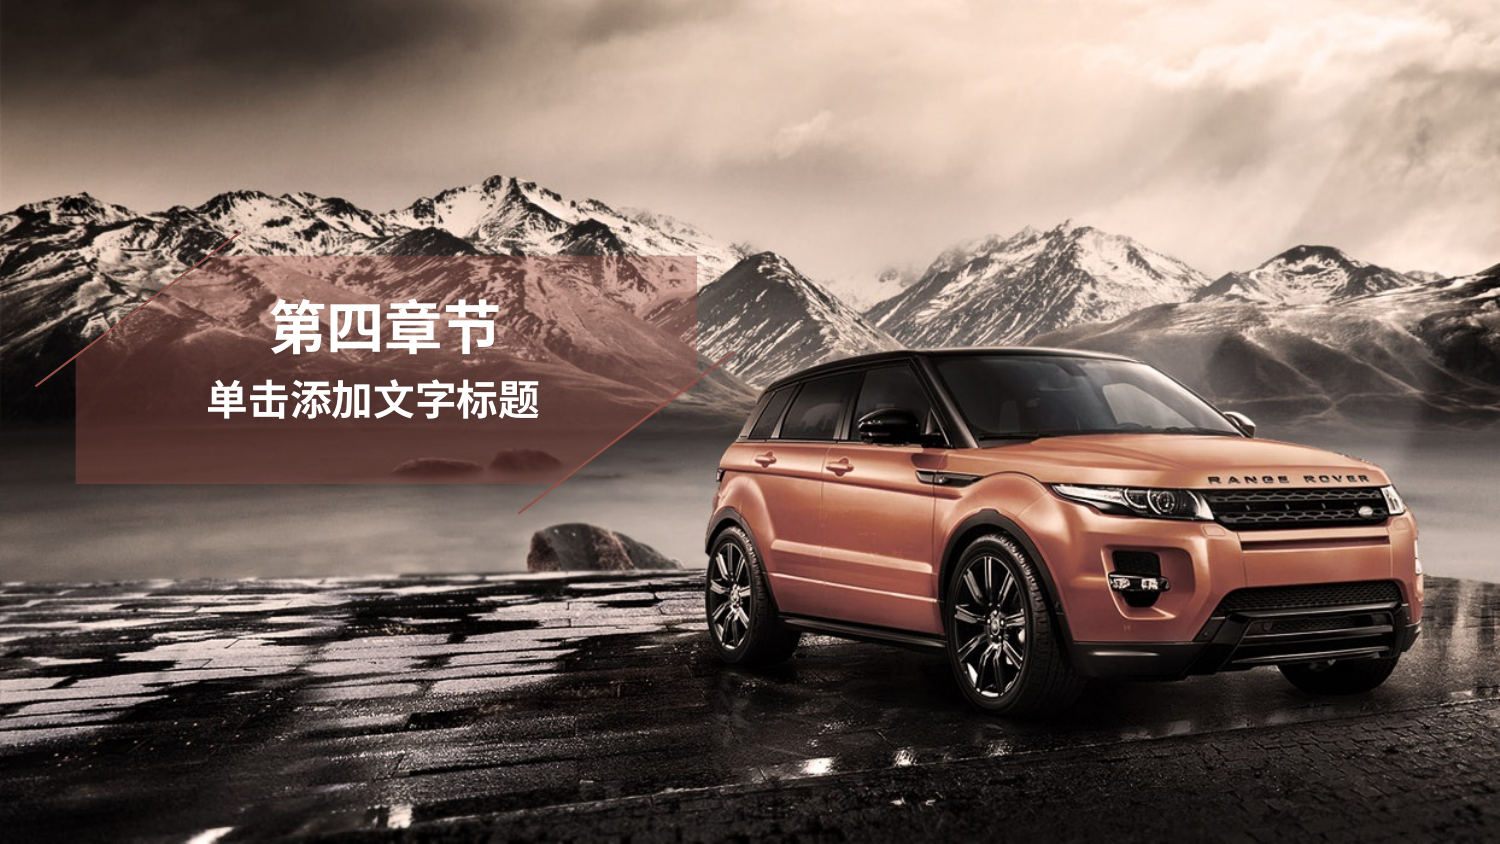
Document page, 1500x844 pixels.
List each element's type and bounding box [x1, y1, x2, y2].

text_box [35, 232, 241, 387]
picture [0, 0, 1500, 844]
text_box [518, 351, 734, 514]
